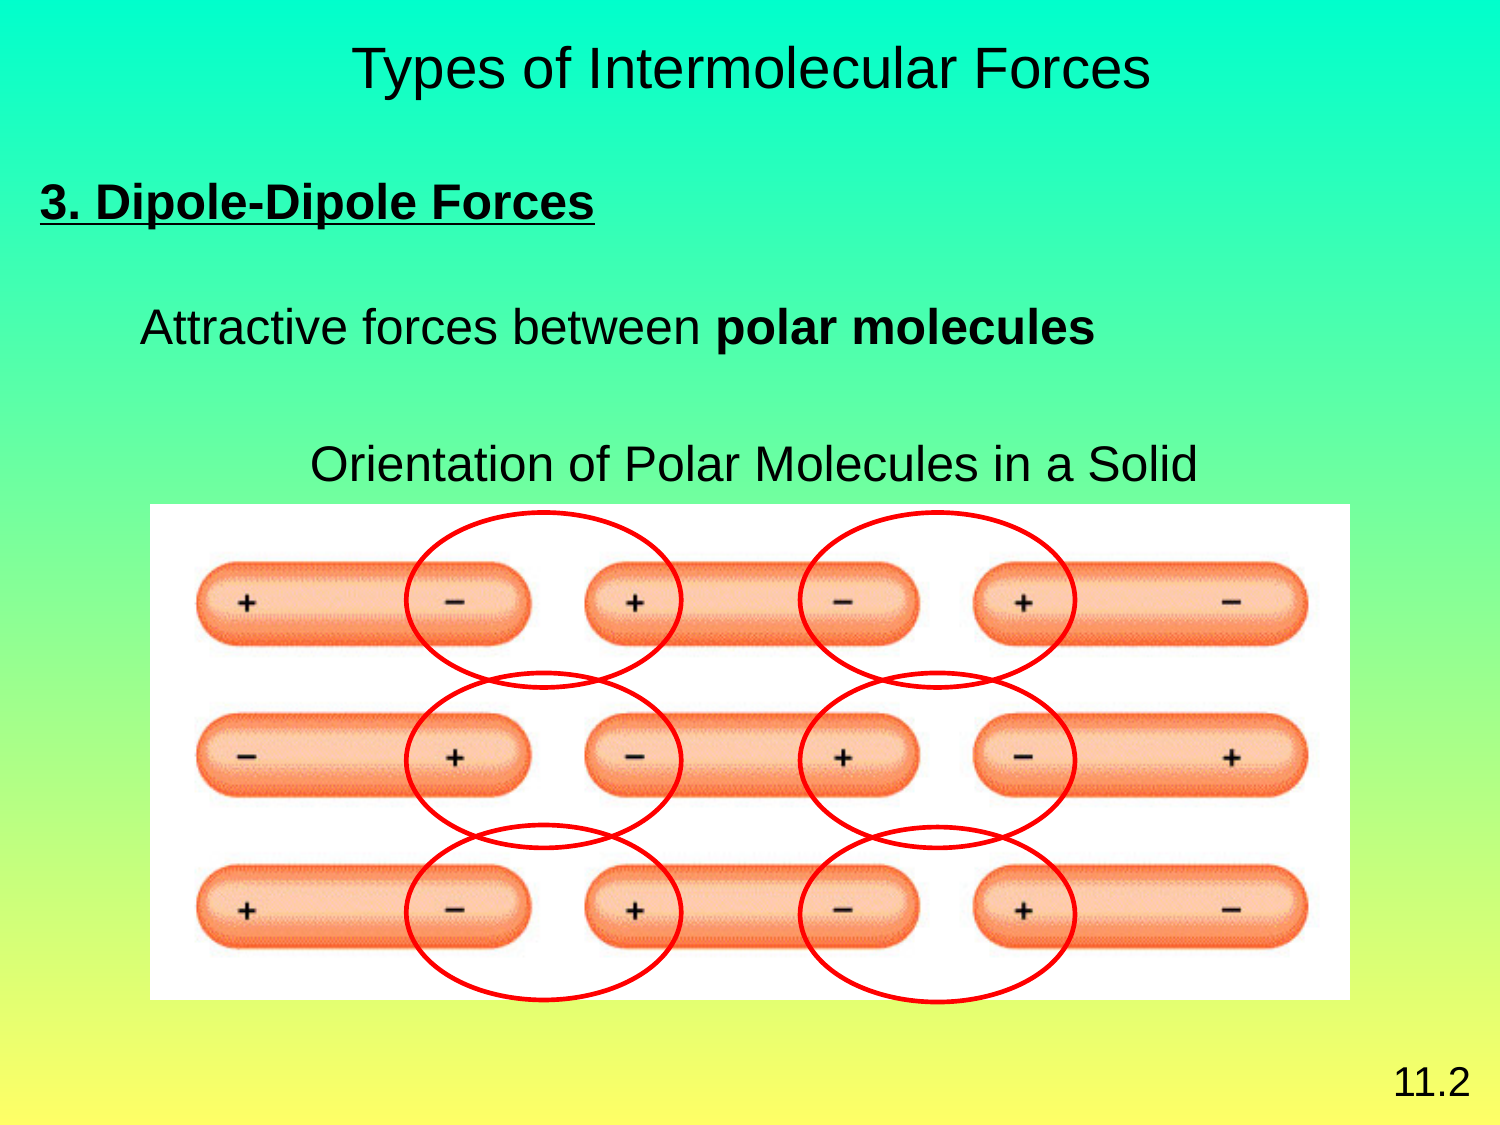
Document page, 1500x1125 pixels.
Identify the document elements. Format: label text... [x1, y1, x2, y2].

text_box 11.2 [1377, 1047, 1486, 1113]
text_box Attractive forces between polar molecules [125, 287, 1125, 363]
text_box Types of Intermolecular Forces [336, 23, 1169, 108]
text_box 3. Dipole-Dipole Forces [24, 162, 1463, 238]
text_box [149, 423, 1351, 1001]
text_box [405, 512, 1076, 1003]
